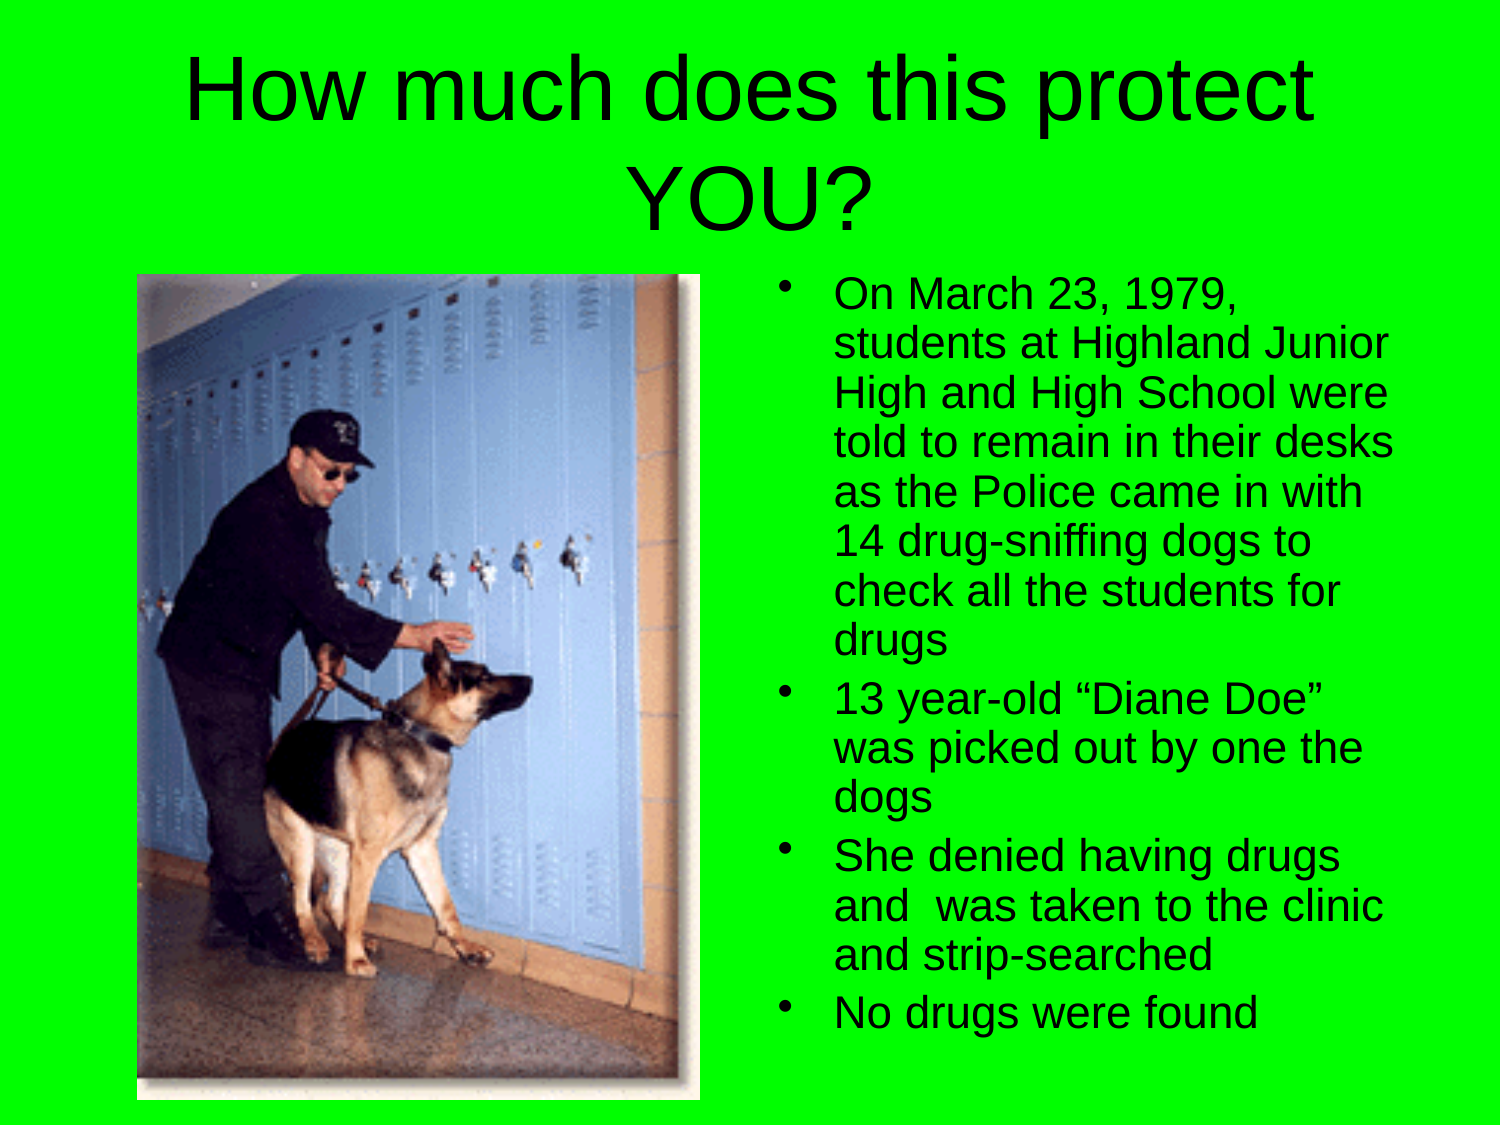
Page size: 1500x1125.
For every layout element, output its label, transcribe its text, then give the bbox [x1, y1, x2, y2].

list On March 23, 1979, students at Highland Junior High and High School were told to remain in their desks as the Police came in with 14 drug-sniffing dogs to check all the students for drugs 13 year-old “Diane Doe” was picked out by one the dogs She denied having drugs and was taken to the clinic and strip-searched No drugs were found [762, 262, 1425, 1088]
picture [137, 274, 700, 1101]
title How much does this protect YOU? [75, 45, 1425, 233]
